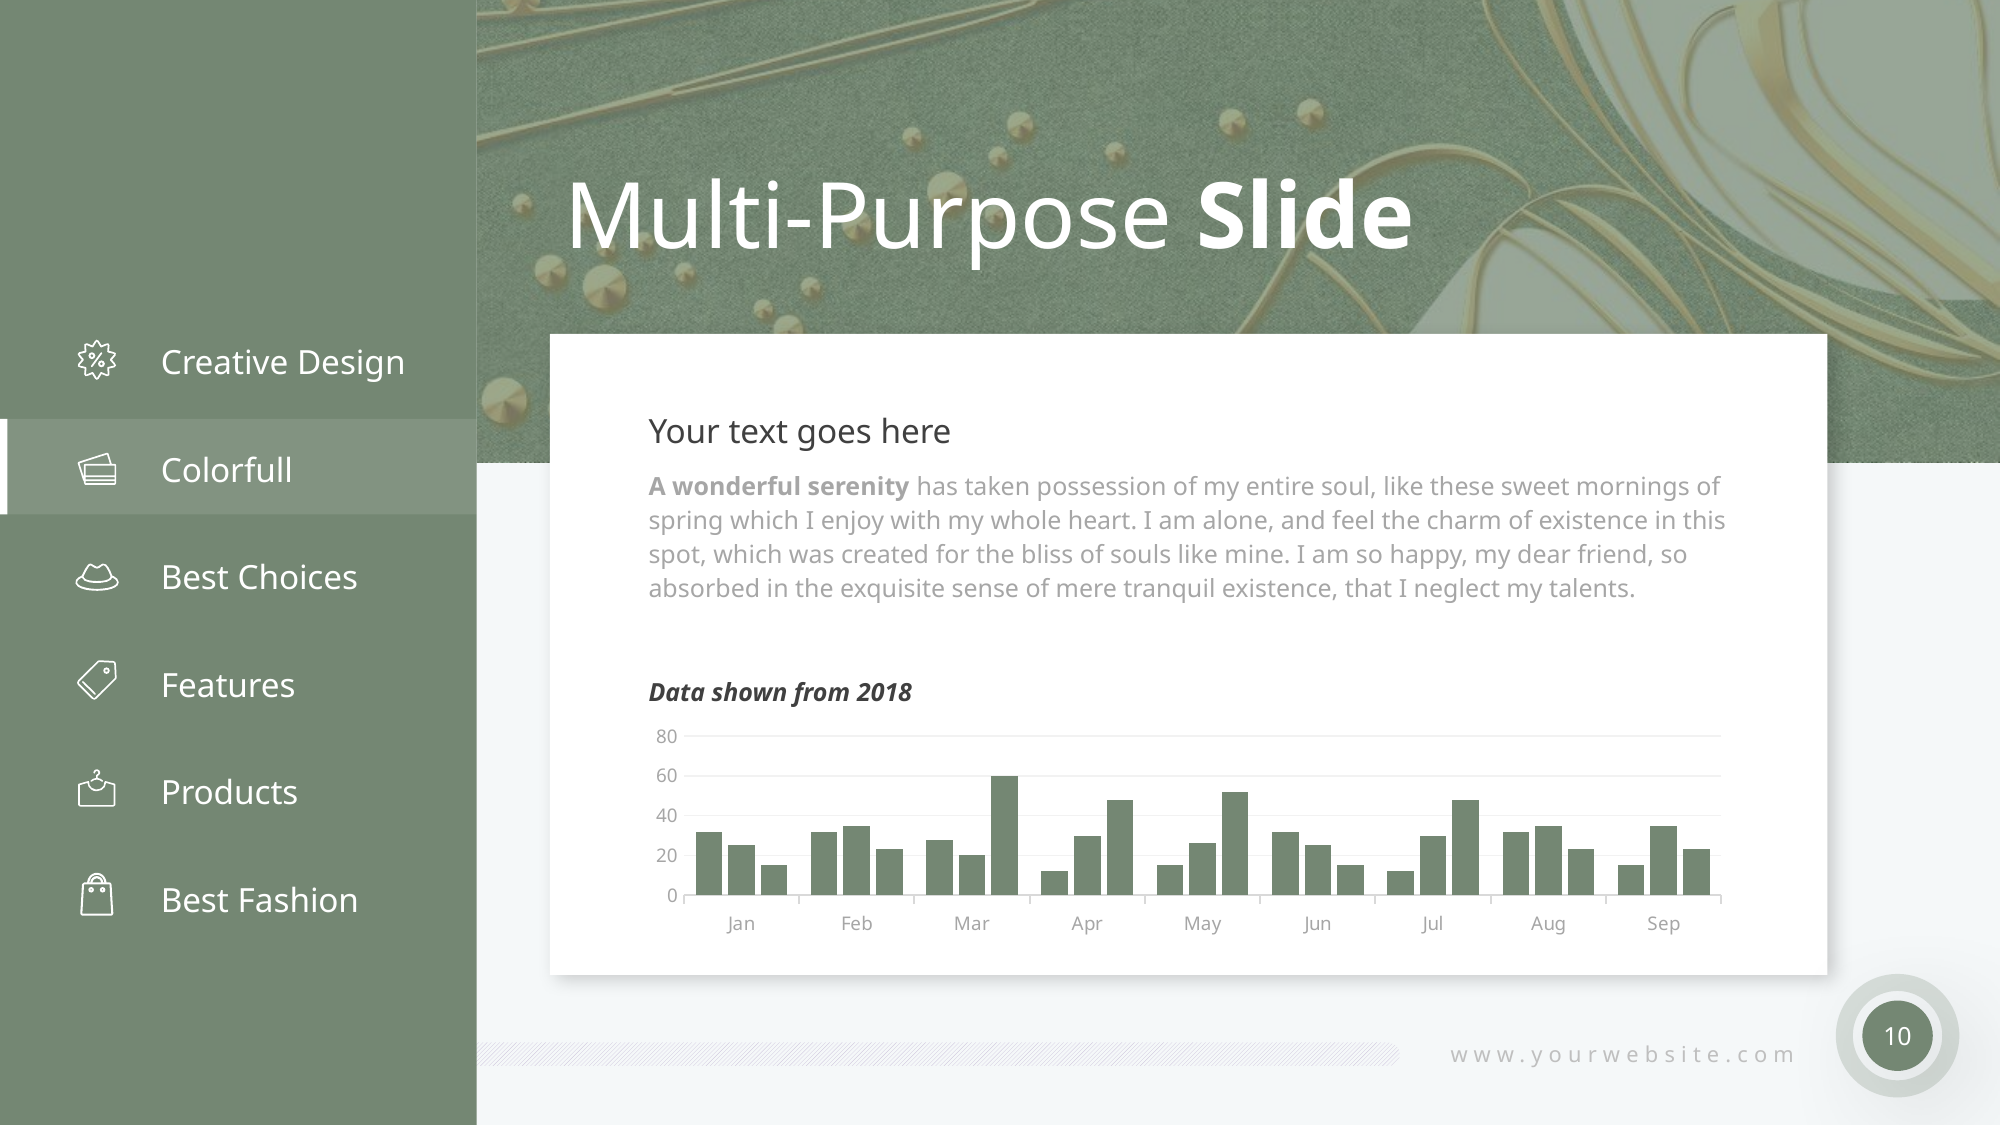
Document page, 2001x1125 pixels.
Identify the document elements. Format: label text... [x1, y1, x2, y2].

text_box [74, 548, 466, 605]
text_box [0, 418, 477, 515]
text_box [80, 871, 466, 927]
text_box [0, 463, 478, 1125]
text_box www.yourwebsite.com [1419, 1032, 1810, 1074]
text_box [76, 656, 466, 712]
text_box [478, 1041, 1401, 1067]
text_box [77, 441, 466, 497]
picture [476, 0, 2000, 463]
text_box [1835, 973, 1960, 1098]
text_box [633, 669, 1744, 942]
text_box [77, 333, 466, 390]
text_box [549, 463, 1828, 976]
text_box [633, 403, 1744, 610]
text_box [78, 763, 466, 820]
text_box [0, 0, 476, 418]
